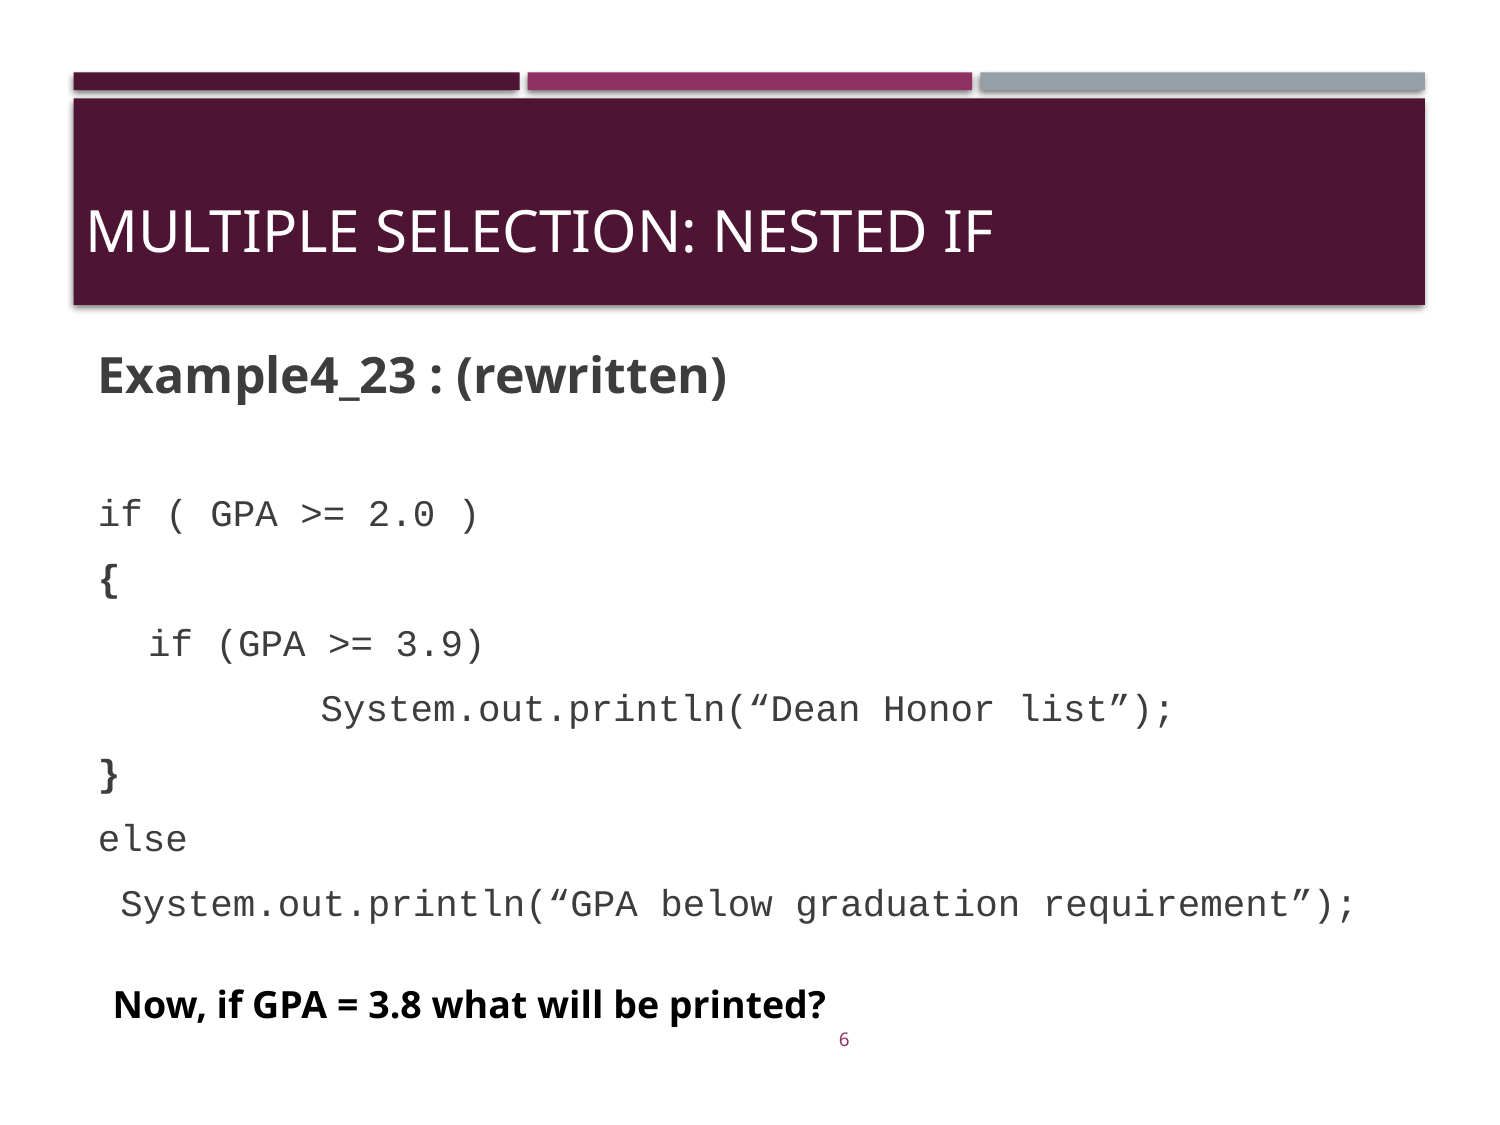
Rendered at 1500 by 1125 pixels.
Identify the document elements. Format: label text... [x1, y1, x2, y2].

slide_number 6 [65, 1010, 865, 1070]
list Example4_23 : (rewritten) if ( GPA >= 2.0 ) { if (GPA >= 3.9) System.out.println(“Dean Honor list”); } else System.out.println(“GPA below graduation requirement”); [82, 246, 1471, 1022]
text_box Now, if GPA = 3.8 what will be printed? [97, 973, 1073, 1033]
title Multiple Selection: Nested if [70, 83, 1346, 272]
